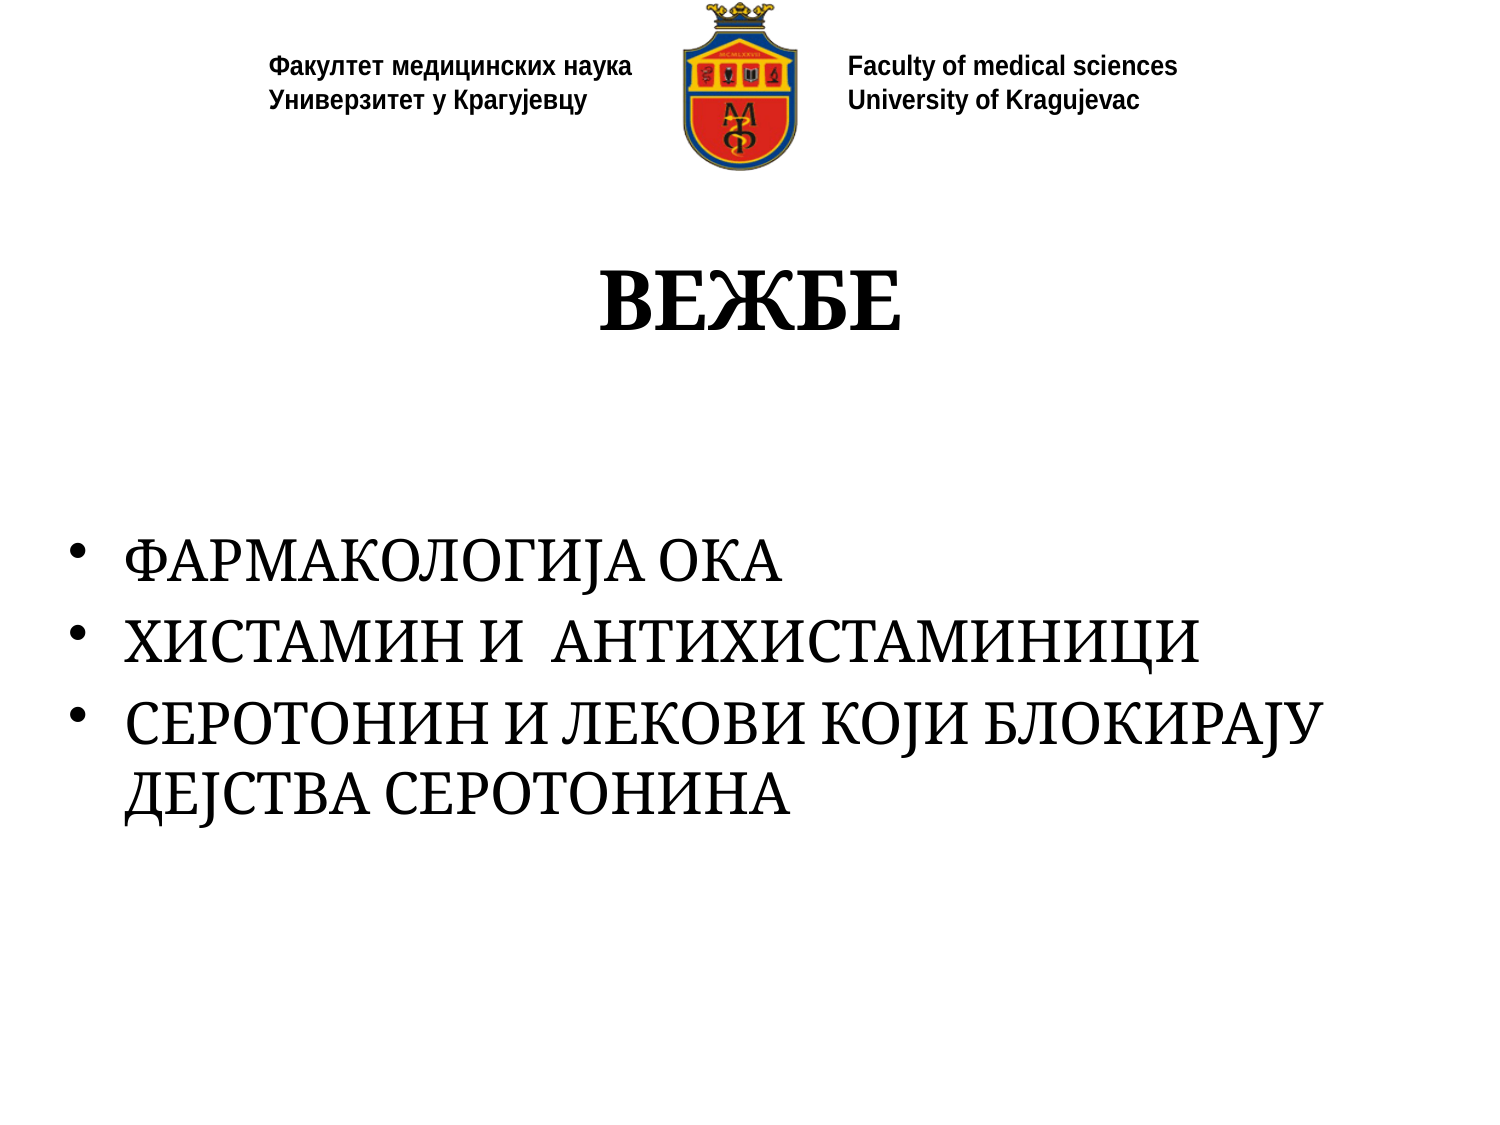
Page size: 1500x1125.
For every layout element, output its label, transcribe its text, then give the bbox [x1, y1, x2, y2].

title ВЕЖБЕ [76, 173, 1426, 421]
list ФАРМАКОЛОГИЈА ОКА ХИСТАМИН И АНТИХИСТАМИНИЦИ СЕРОТОНИН И ЛЕКОВИ КОЈИ БЛОКИРАЈУ ДЕЈСТВА СЕРОТОНИНА [52, 514, 1424, 1118]
